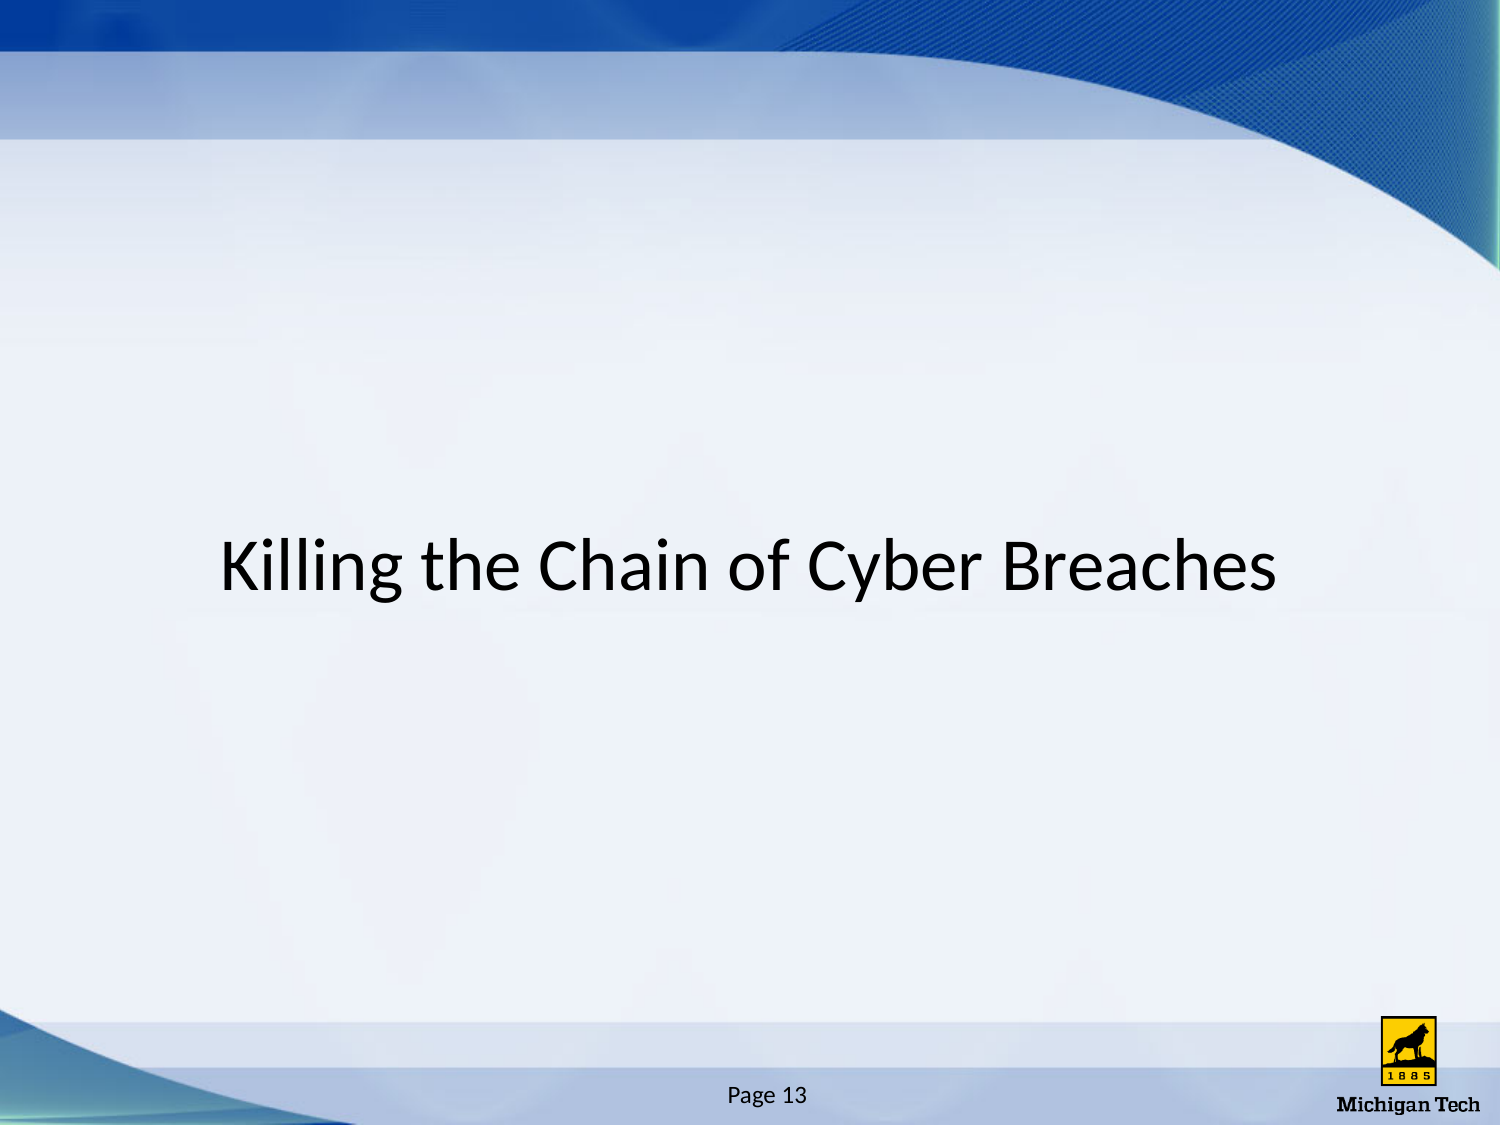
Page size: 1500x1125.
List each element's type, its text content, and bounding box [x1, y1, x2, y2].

picture [0, 0, 1500, 1125]
list Killing the Chain of Cyber Breaches [75, 237, 1425, 915]
